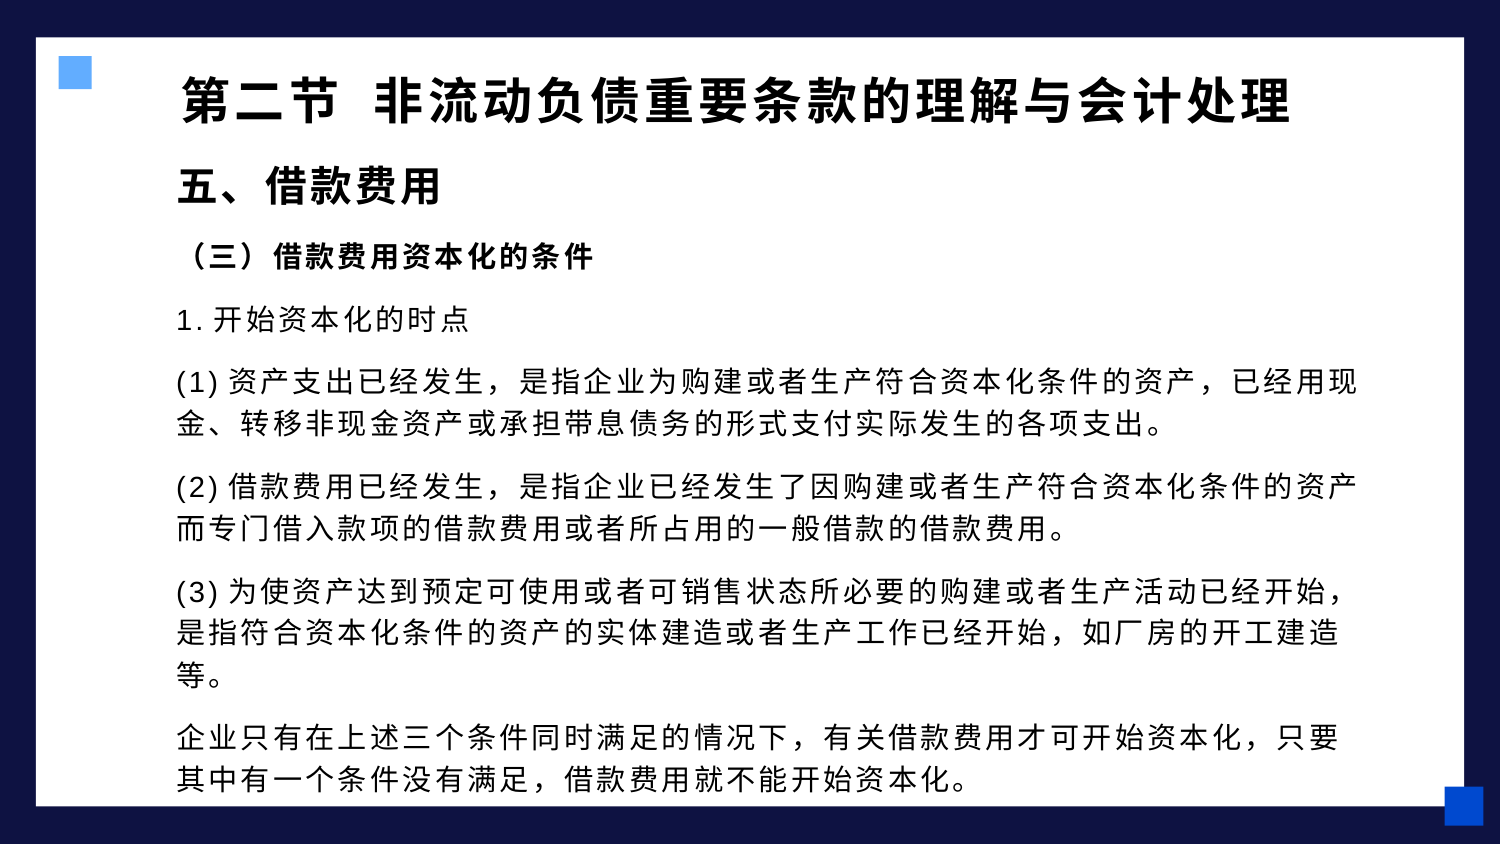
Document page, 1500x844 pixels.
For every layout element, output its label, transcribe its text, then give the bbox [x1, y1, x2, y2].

list 五、借款费用 （三）借款费用资本化的条件 1.开始资本化的时点 (1)资产支出已经发生，是指企业为购建或者生产符合资本化条件的资产，已经用现金、转移非现金资产或承担带息债务的形式支付实际发生的各项支出。 (2)借款费用已经发生，是指企业已经发生了因购建或者生产符合资本化条件的资产而专门借入款项的借款费用或者所占用的一般借款的借款费用。 (3)为使资产达到预定可使用或者可销售状态所必要的购建或者生产活动已经开始，是指符合资本化条件的资产的实体建造或者生产工作已经开始，如厂房的开工建造等。 企业只有在上述三个条件同时满足的情况下，有关借款费用才可开始资本化，只要其中有一个条件没有满足，借款费用就不能开始资本化。 [159, 150, 1378, 575]
title 第二节 非流动负债重要条款的理解与会计处理 [141, 48, 1327, 138]
